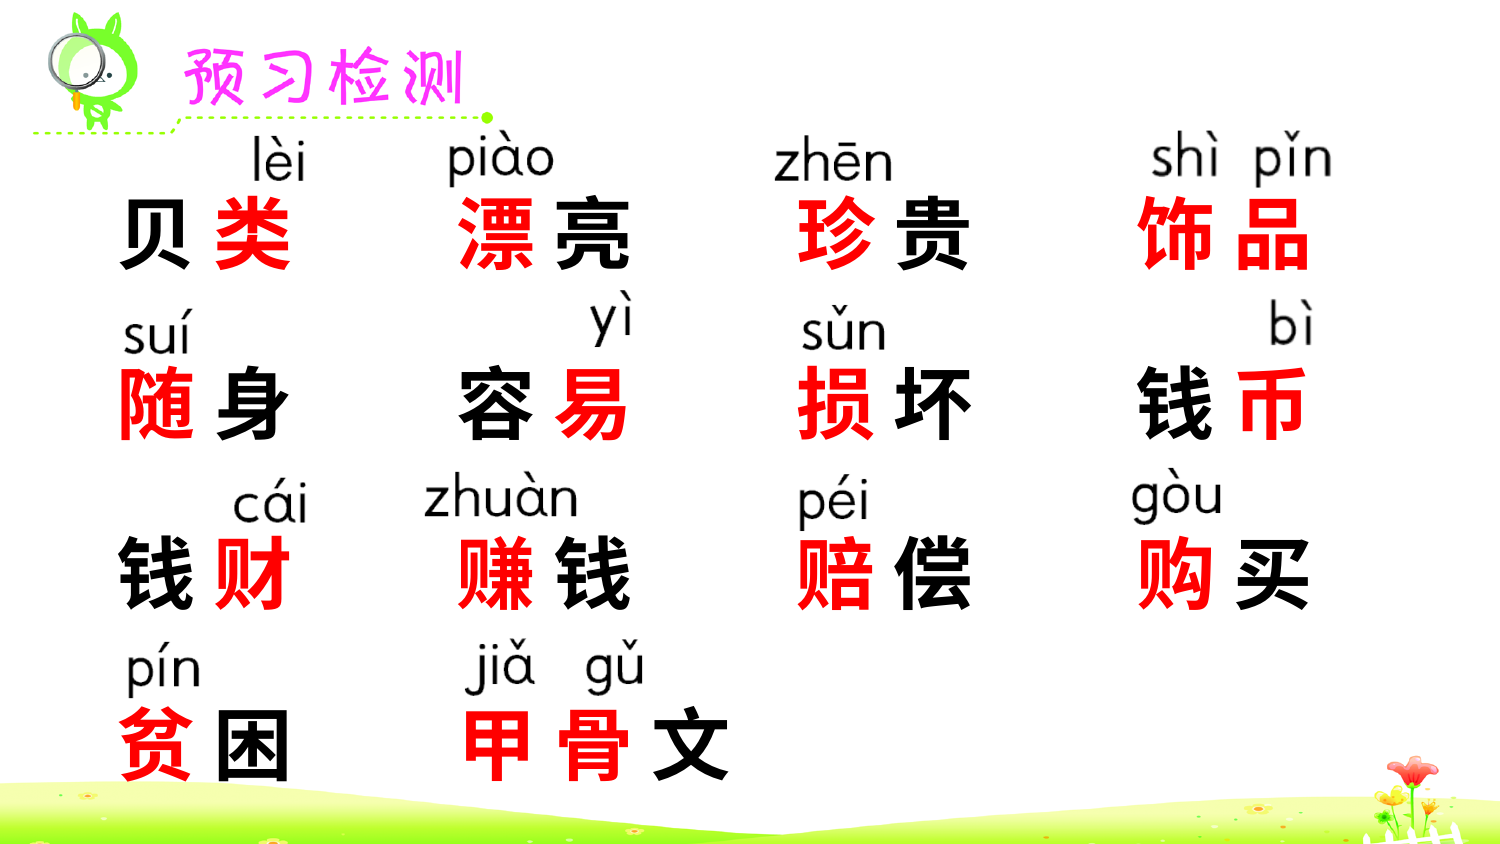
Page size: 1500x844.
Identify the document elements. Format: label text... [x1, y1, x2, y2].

text_box 漂 亮 [445, 178, 681, 285]
text_box 随 身 [105, 348, 341, 455]
text_box 钱 币 [1124, 348, 1360, 455]
text_box 损 坏 [785, 348, 1021, 455]
text_box 甲 骨 文 [445, 689, 799, 796]
text_box 赚 钱 [445, 518, 681, 625]
picture [0, 0, 1500, 844]
text_box 购 买 [1125, 518, 1361, 625]
text_box 钱 财 [105, 518, 341, 625]
text_box 贝 类 [105, 178, 341, 285]
text_box 饰 品 [1125, 178, 1361, 285]
text_box 贫 困 [105, 689, 341, 796]
text_box 赔 偿 [785, 518, 1021, 625]
text_box 珍 贵 [785, 178, 1021, 285]
text_box 容 易 [445, 348, 681, 455]
